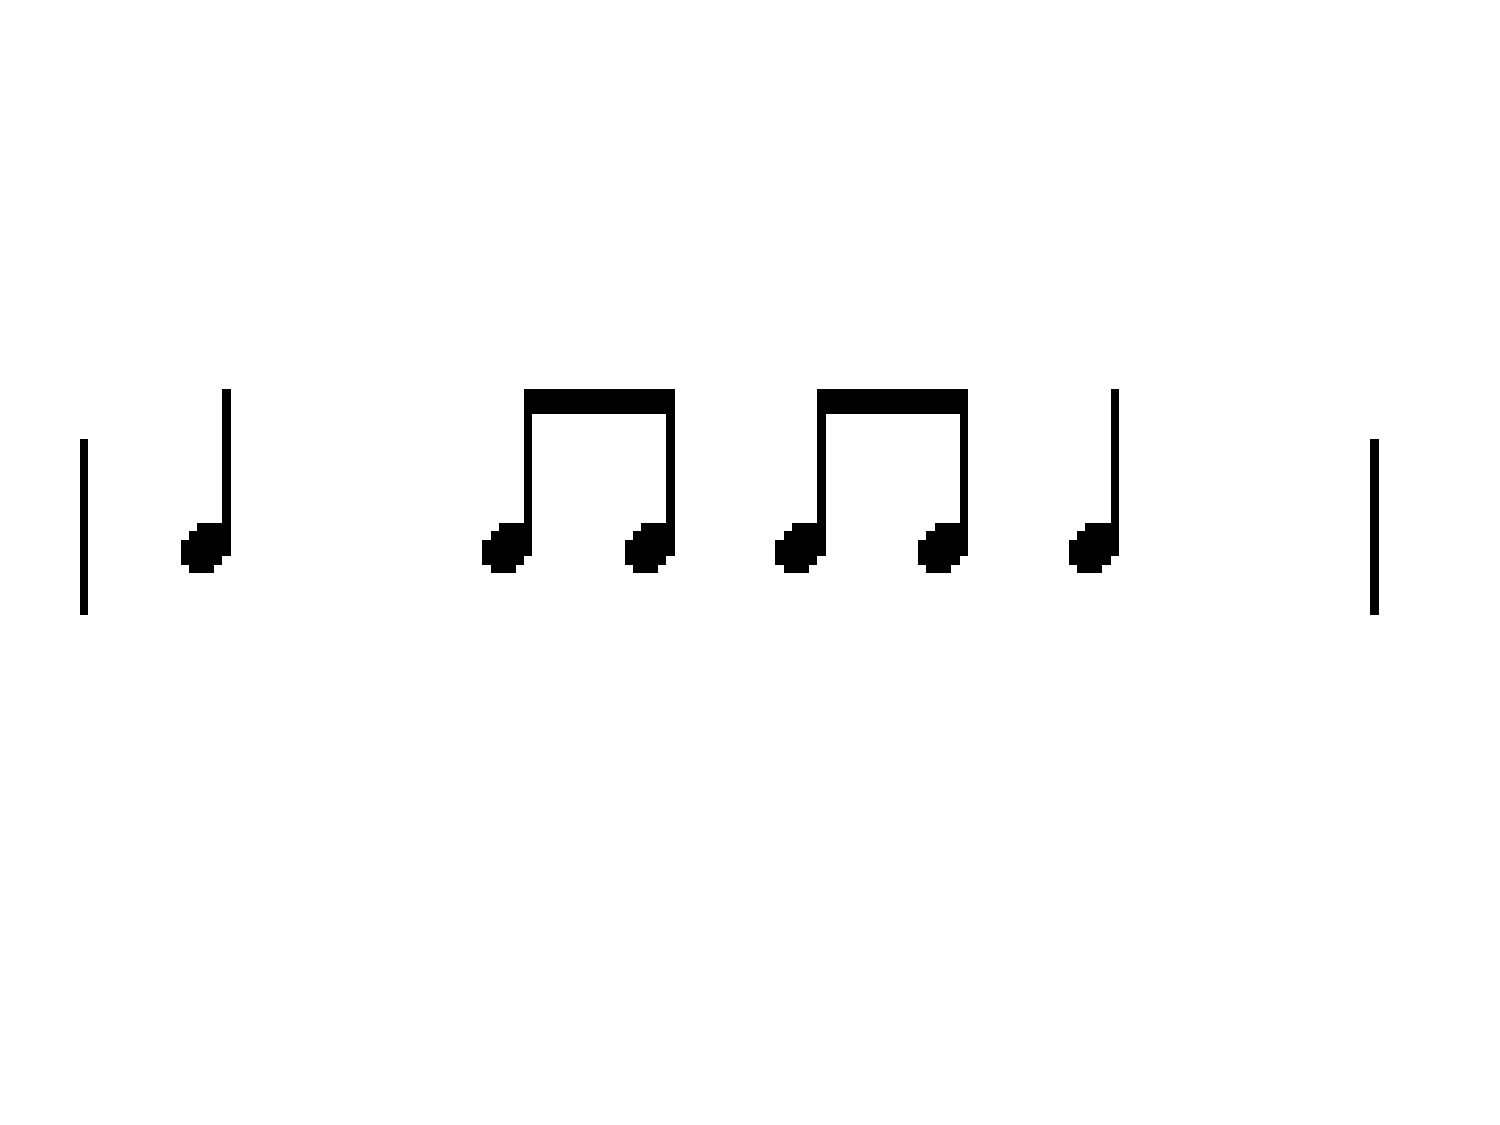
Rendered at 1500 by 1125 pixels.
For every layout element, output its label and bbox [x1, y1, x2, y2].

picture [47, 374, 1456, 671]
